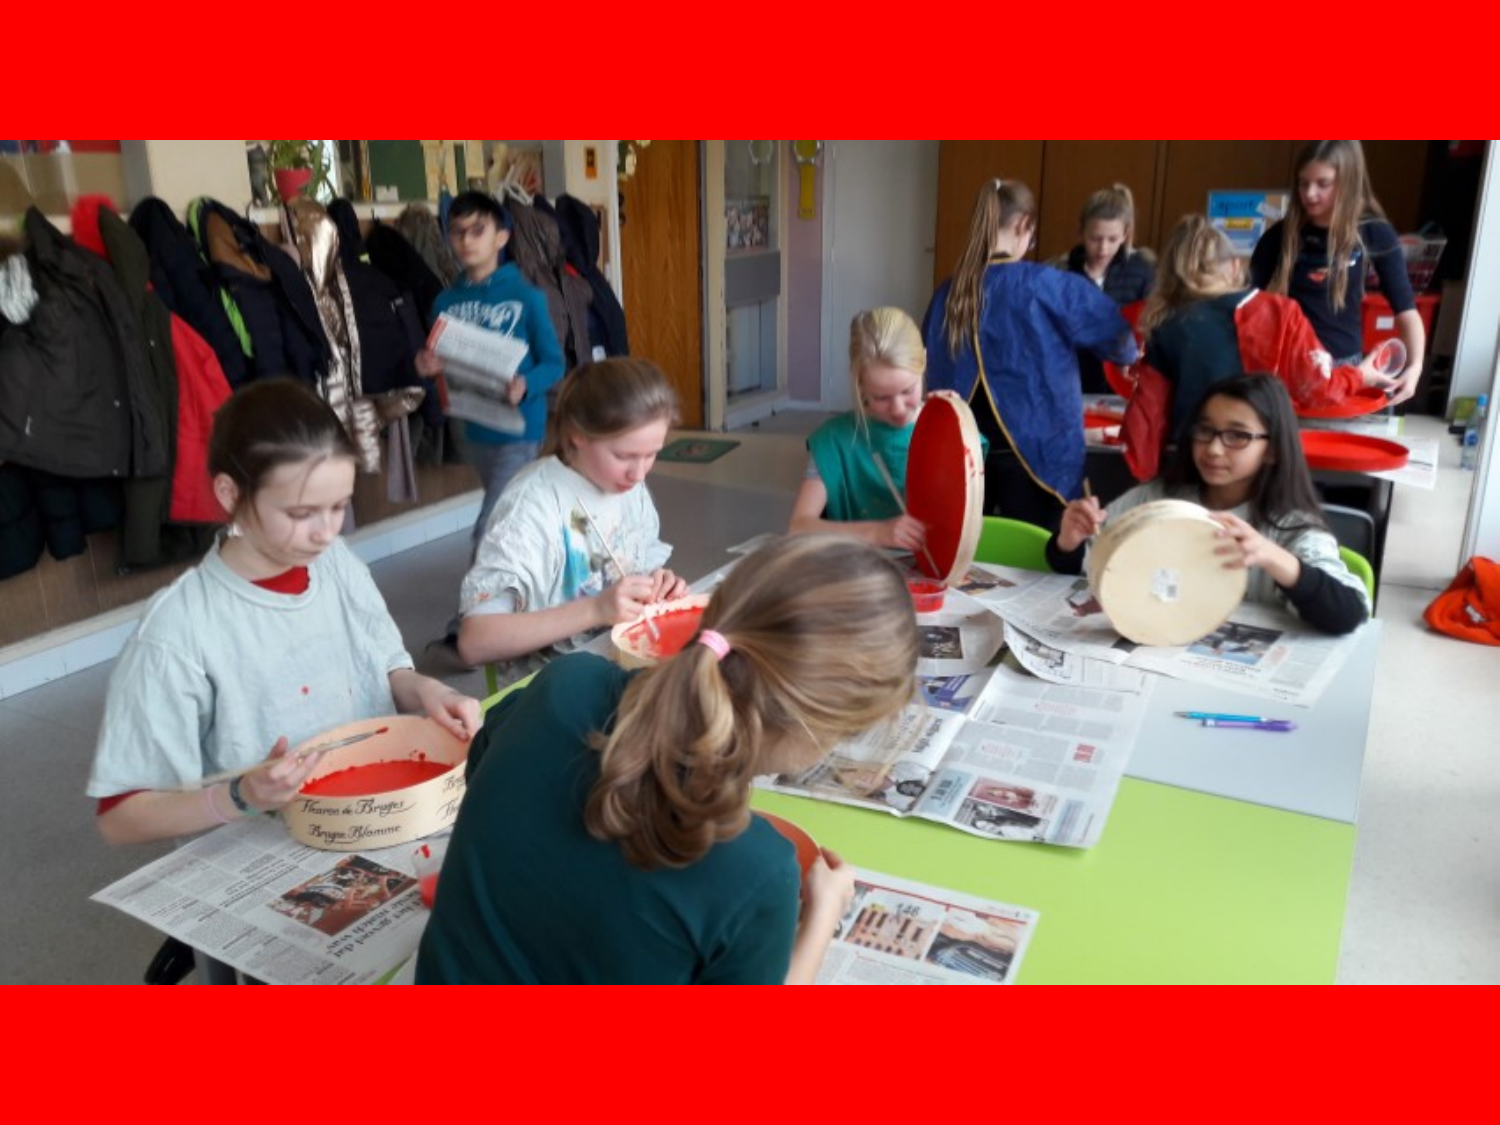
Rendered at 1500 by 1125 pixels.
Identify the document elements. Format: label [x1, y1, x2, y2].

picture [0, 140, 1500, 985]
